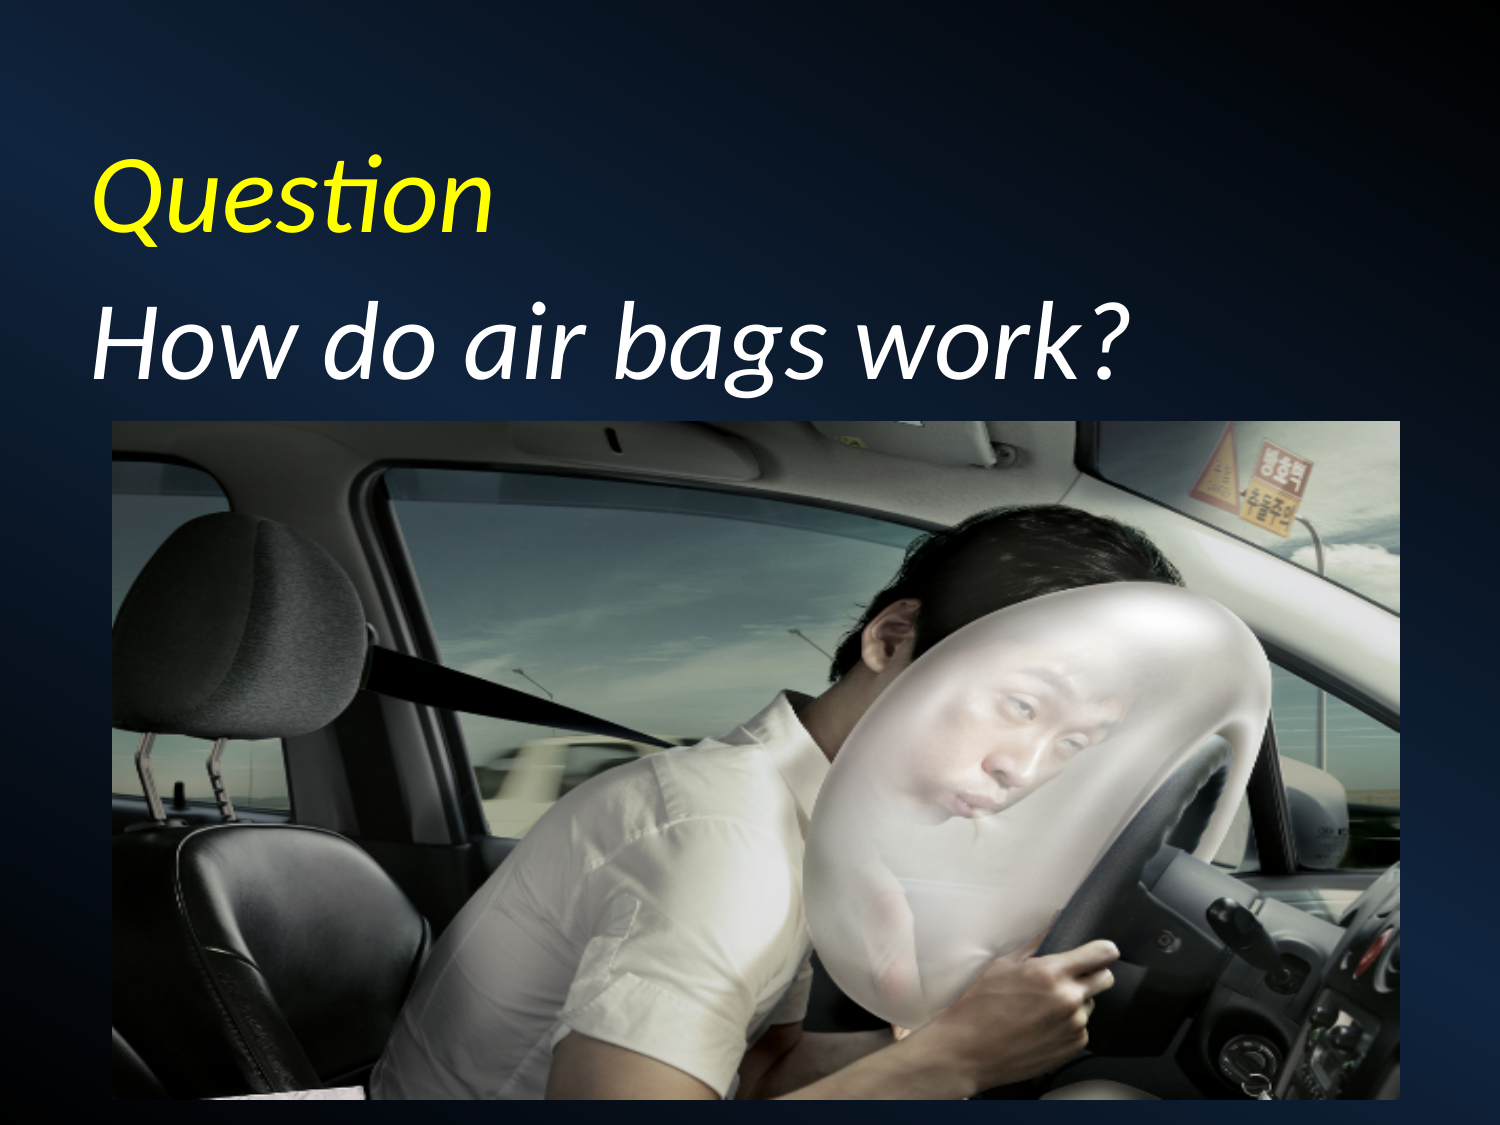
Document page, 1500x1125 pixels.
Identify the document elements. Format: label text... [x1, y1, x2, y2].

picture [112, 421, 1401, 1101]
text_box Question How do air bags work? [74, 112, 1425, 410]
